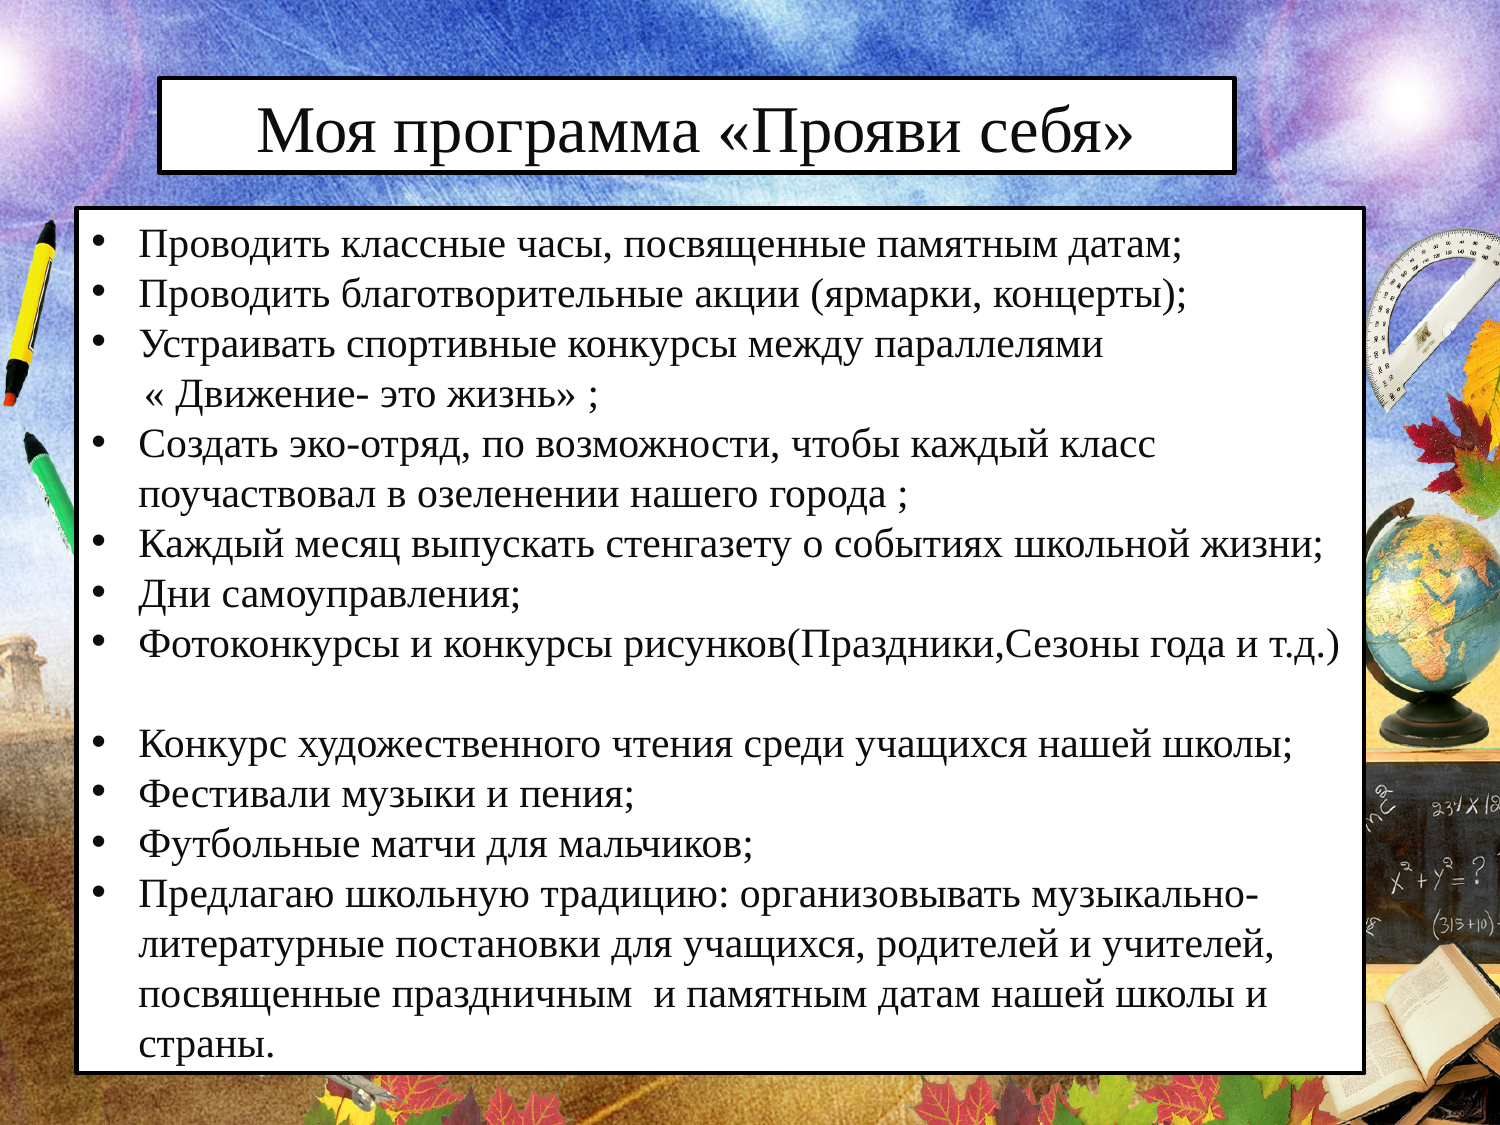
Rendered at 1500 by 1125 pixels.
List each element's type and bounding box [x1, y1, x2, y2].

list [0, 0, 1500, 1125]
